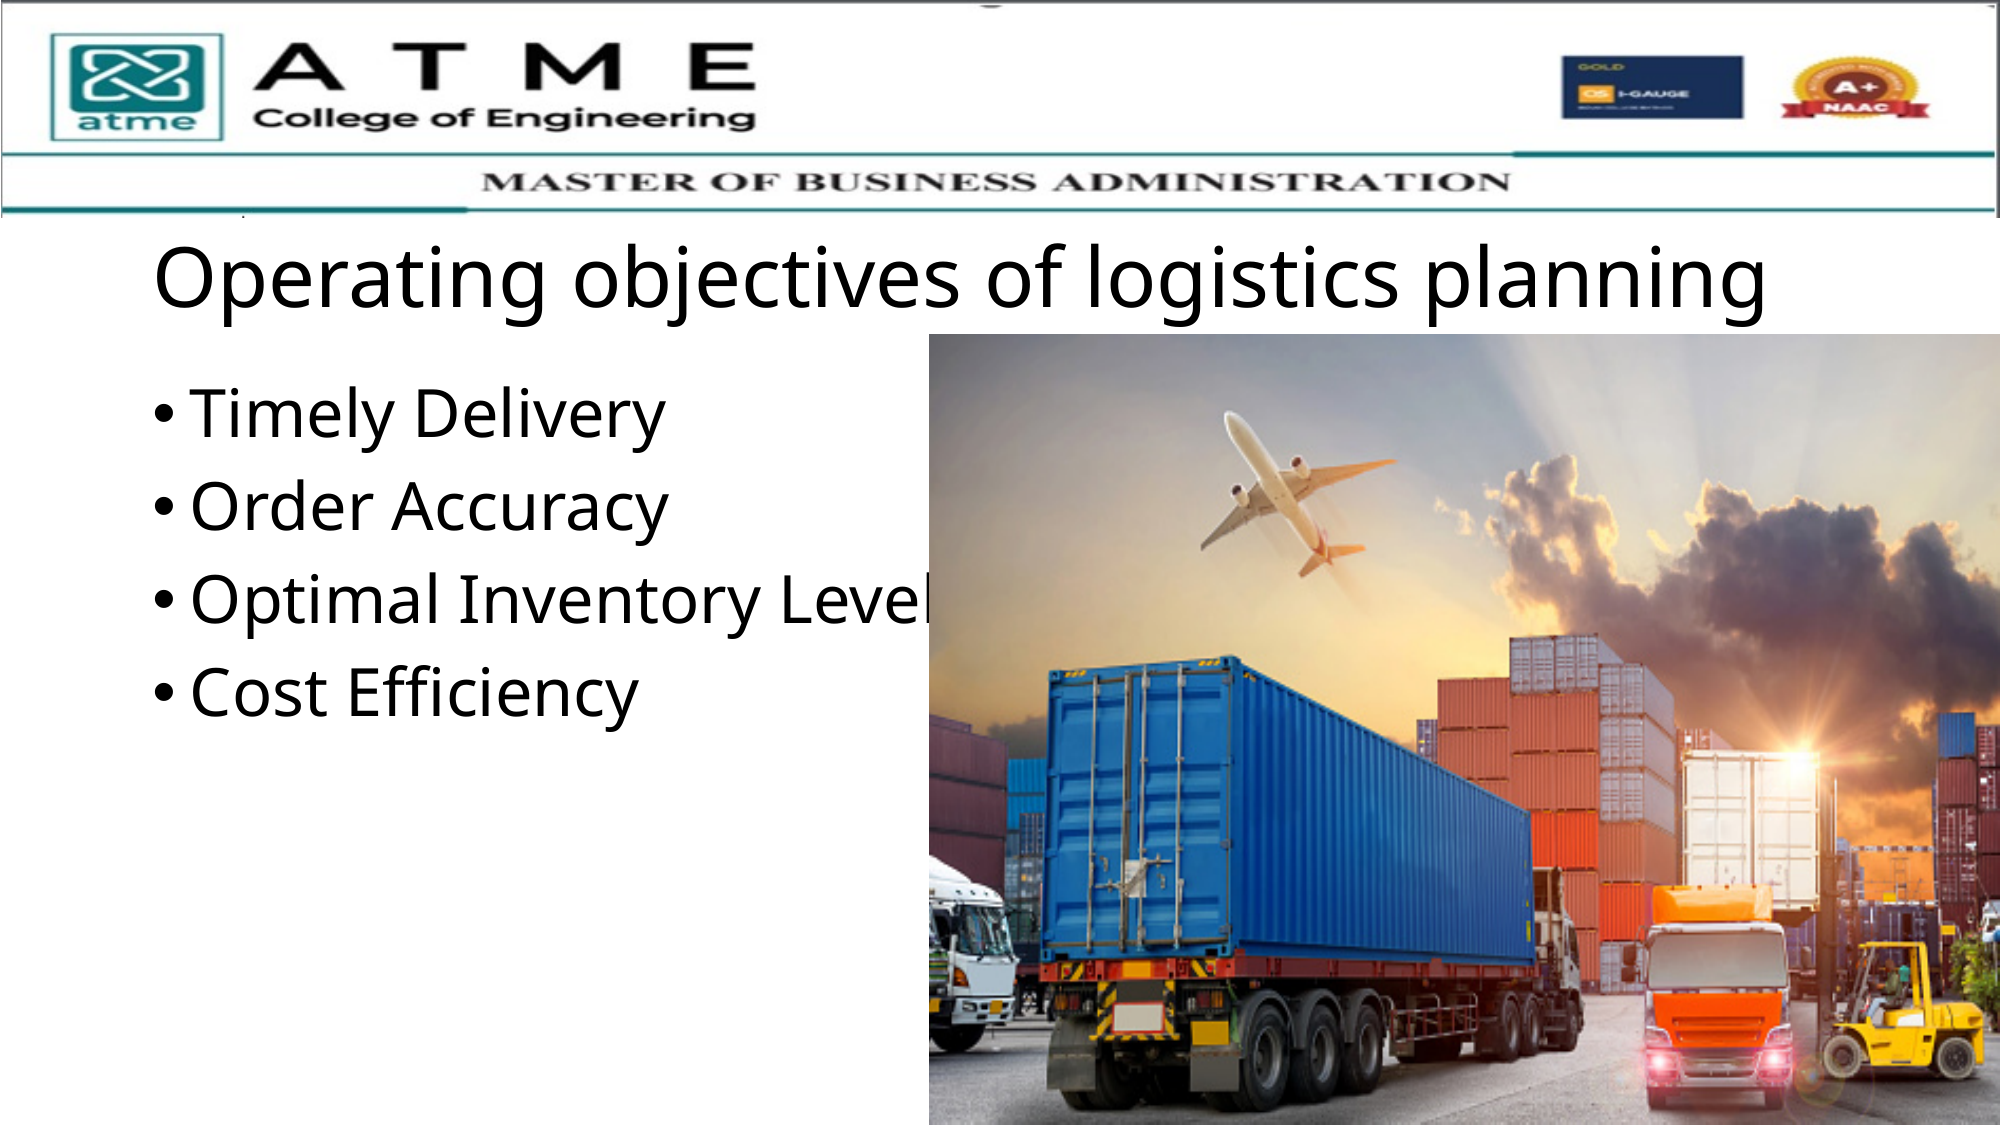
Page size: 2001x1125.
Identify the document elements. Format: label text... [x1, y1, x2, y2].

picture [1, 0, 2000, 218]
title Operating objectives of logistics planning [137, 227, 1863, 335]
list Timely Delivery Order Accuracy Optimal Inventory Levels Cost Efficiency [137, 372, 928, 1014]
picture [928, 333, 2000, 1125]
